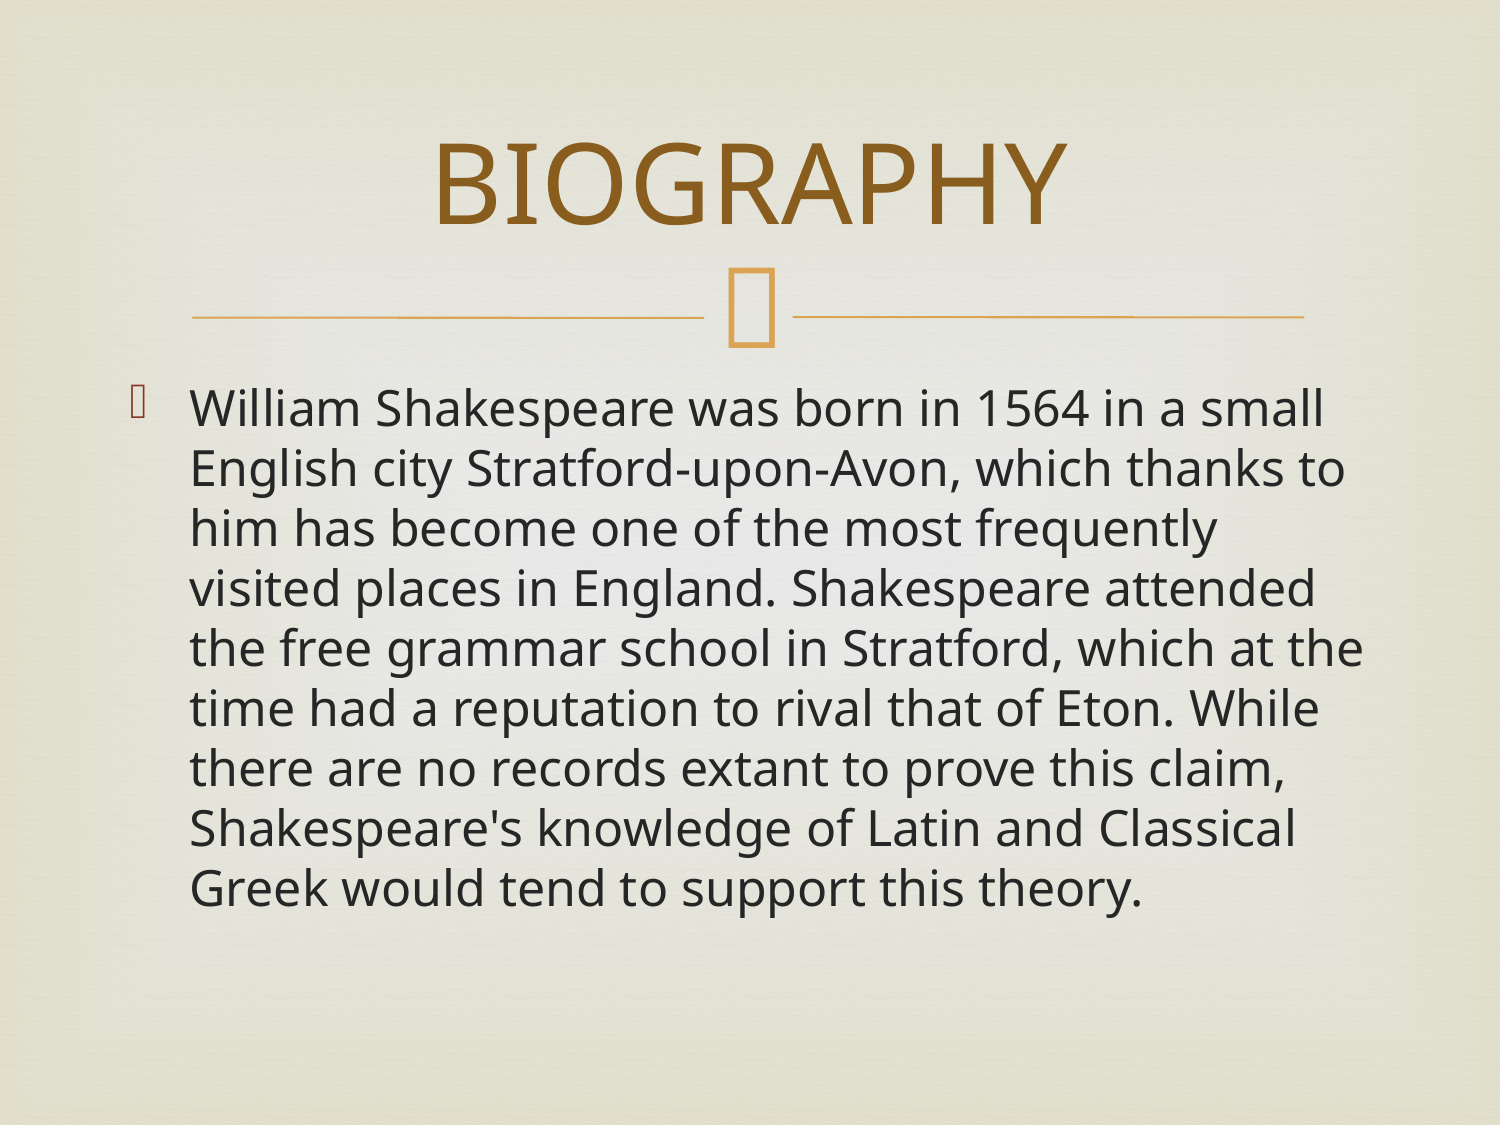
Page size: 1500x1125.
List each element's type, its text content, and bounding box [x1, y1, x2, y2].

list William Shakespeare was born in 1564 in a small English city Stratford-upon-Avon, which thanks to him has become one of the most frequently visited places in England. Shakespeare attended the free grammar school in Stratford, which at the time had a reputation to rival that of Eton. While there are no records extant to prove this claim, Shakespeare's knowledge of Latin and Classical Greek would tend to support this theory. [114, 368, 1386, 1005]
title BIOGRAPHY [112, 93, 1386, 267]
